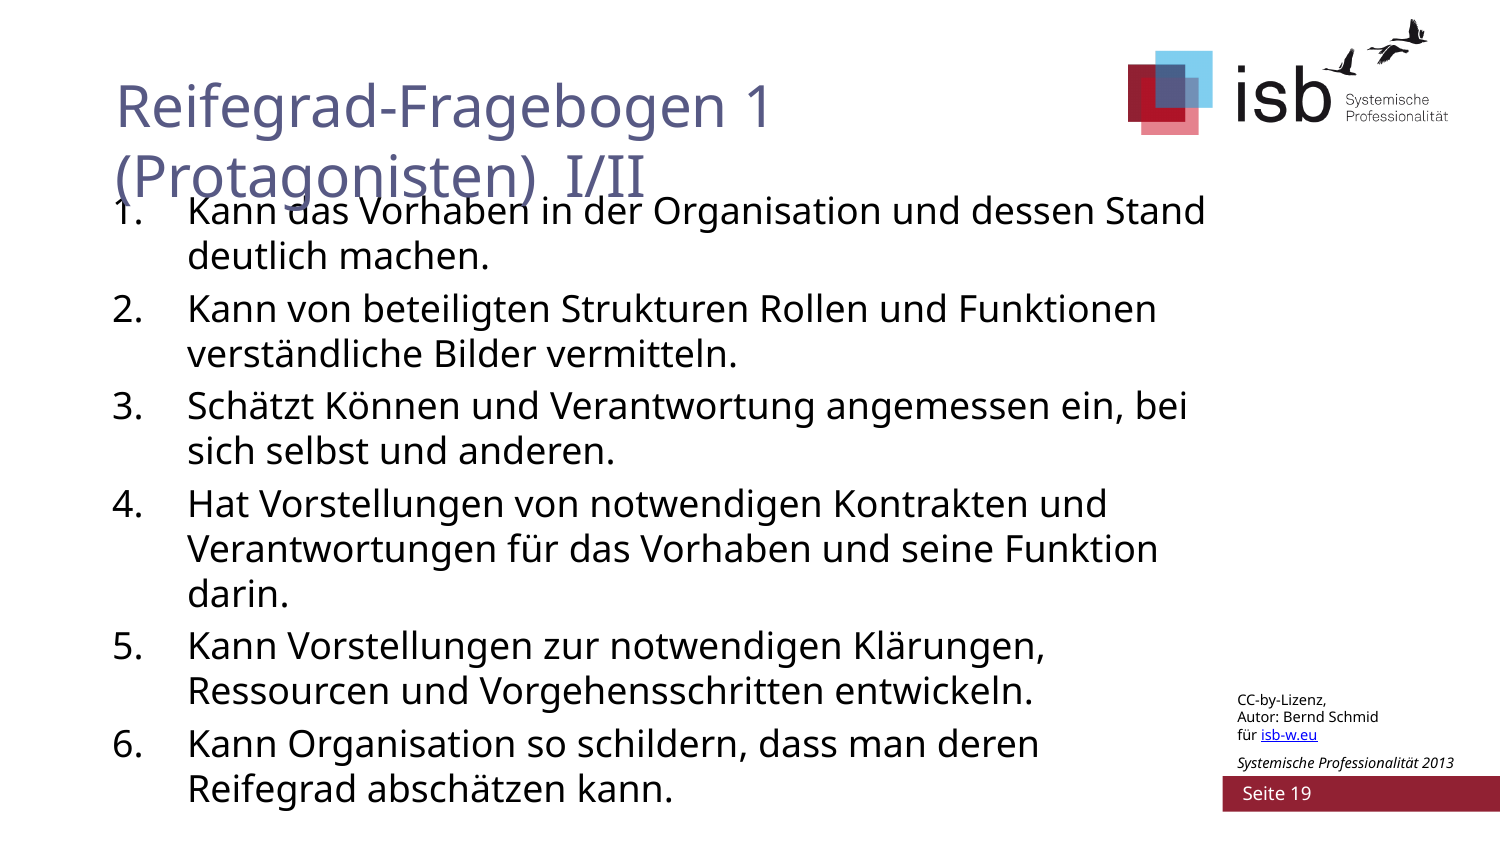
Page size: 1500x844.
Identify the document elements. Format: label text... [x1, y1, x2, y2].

text_box CC-by-Lizenz, Autor: Bernd Schmid für isb-w.eu Systemische Professionalität 2013 [1222, 543, 1500, 844]
list Kann das Vorhaben in der Organisation und dessen Stand deutlich machen. Kann von beteiligten Strukturen Rollen und Funktionen verständliche Bilder vermitteln. Schätzt Können und Verantwortung angemessen ein, bei sich selbst und anderen. Hat Vorstellungen von notwendigen Kontrakten und Verantwortungen für das Vorhaben und seine Funktion darin. Kann Vorstellungen zur notwendigen Klärungen, Ressourcen und Vorgehensschritten entwickeln. Kann Organisation so schildern, dass man deren Reifegrad abschätzen kann. [100, 281, 1223, 812]
title Reifegrad-Fragebogen 1 (Protagonisten) I/II [100, 67, 1223, 281]
picture [1128, 14, 1461, 139]
